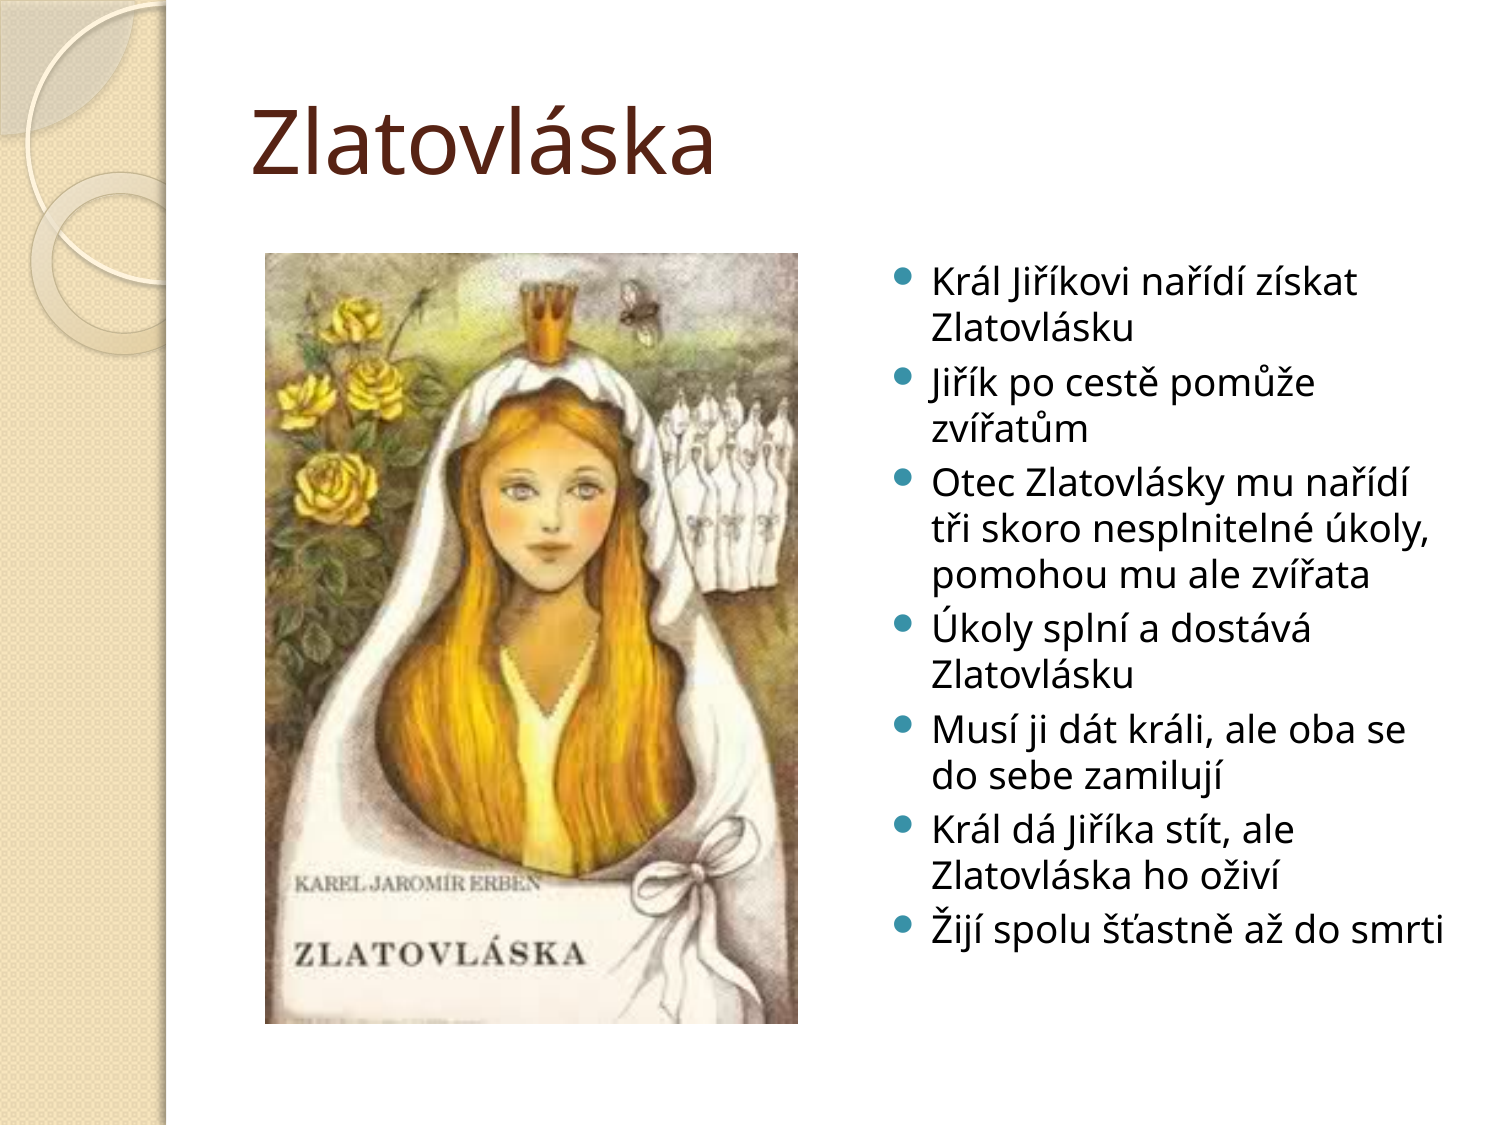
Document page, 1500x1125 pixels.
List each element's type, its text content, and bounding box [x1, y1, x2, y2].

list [265, 253, 798, 1024]
title Zlatovláska [235, 45, 1466, 233]
list Král Jiříkovi nařídí získat Zlatovlásku Jiřík po cestě pomůže zvířatům Otec Zlatovlásky mu nařídí tři skoro nesplnitelné úkoly, pomohou mu ale zvířata Úkoly splní a dostává Zlatovlásku Musí ji dát králi, ale oba se do sebe zamilují Král dá Jiříka stít, ale Zlatovláska ho oživí Žijí spolu šťastně až do smrti [865, 249, 1466, 1015]
